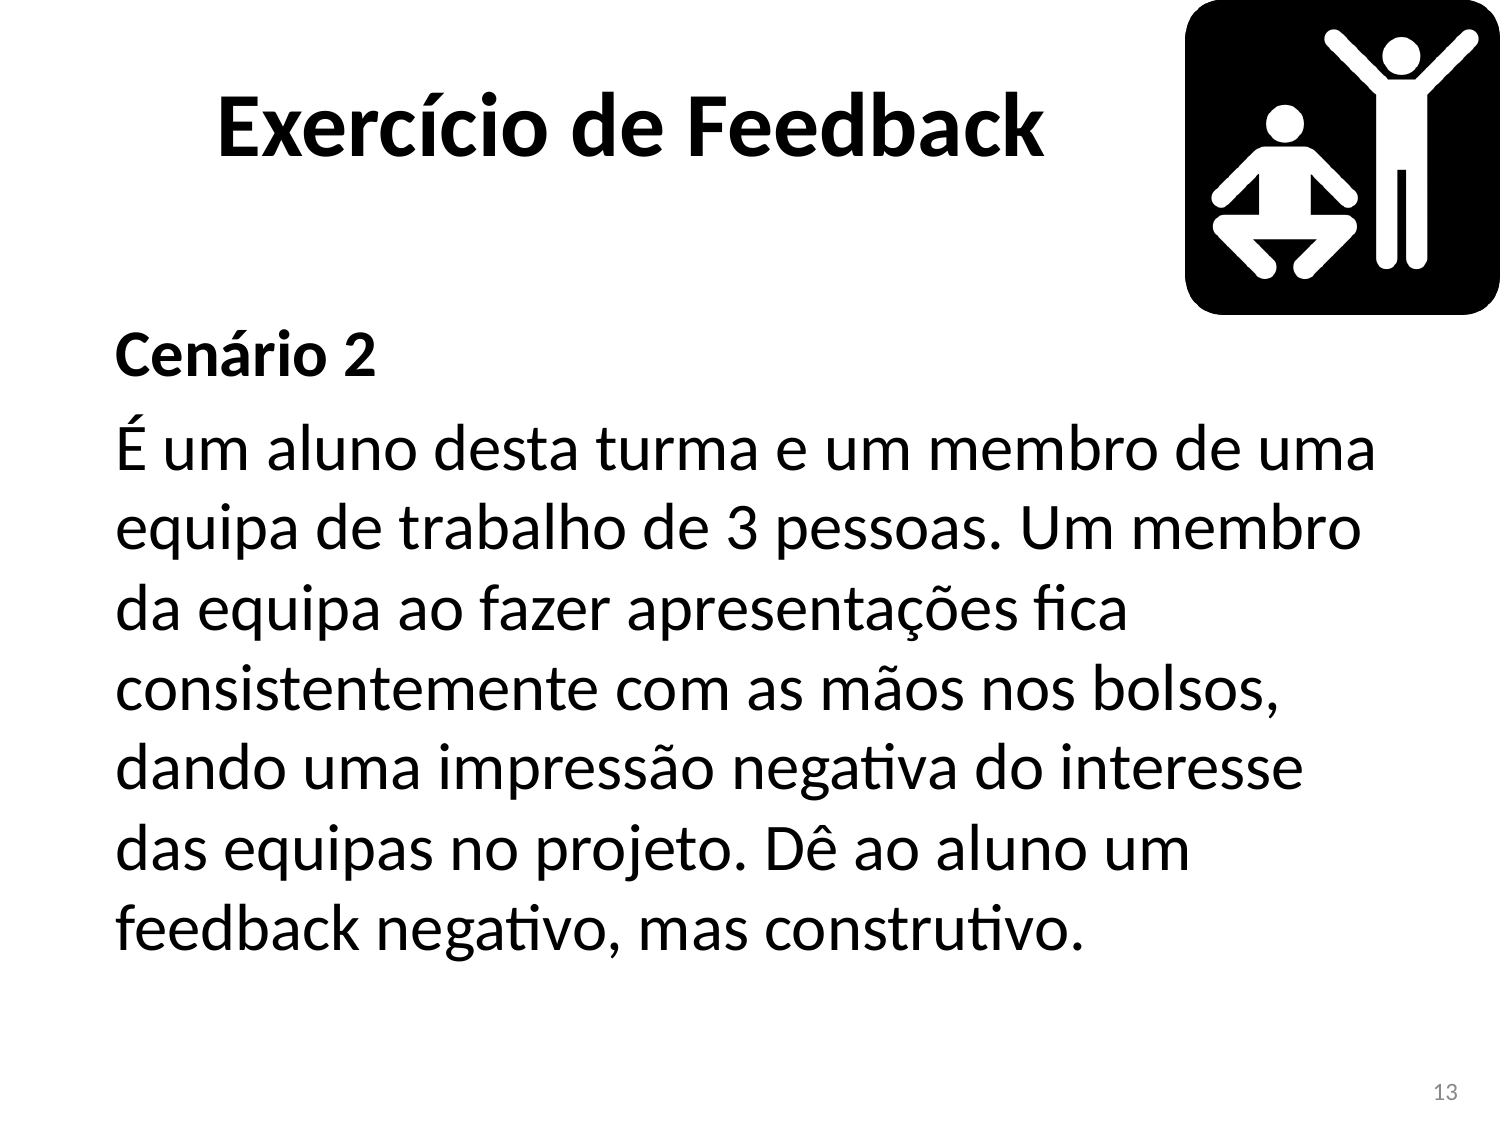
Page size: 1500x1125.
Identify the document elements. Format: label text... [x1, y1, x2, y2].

text_box 13 [1122, 1067, 1473, 1125]
title Exercício de Feedback [76, 66, 1180, 173]
list Cenário 2 É um aluno desta turma e um membro de uma equipa de trabalho de 3 pessoas. Um membro da equipa ao fazer apresentações fica consistentemente com as mãos nos bolsos, dando uma impressão negativa do interesse das equipas no projeto. Dê ao aluno um feedback negativo, mas construtivo. [100, 302, 1424, 1059]
picture [1185, 0, 1500, 315]
